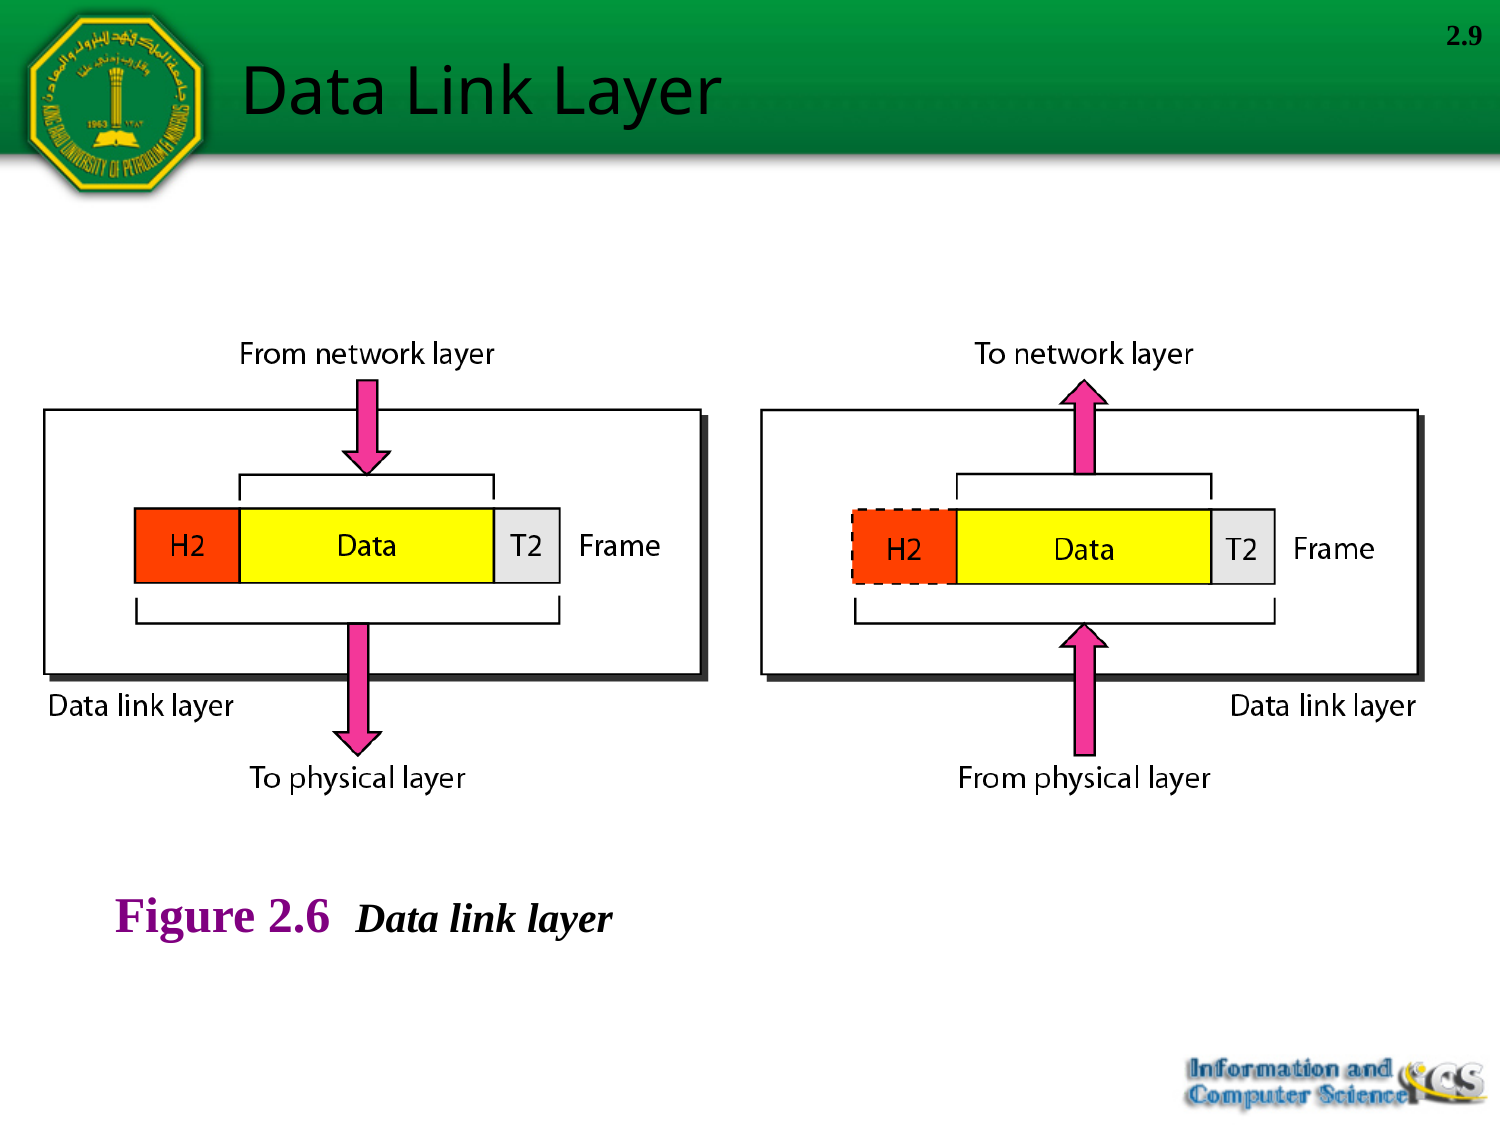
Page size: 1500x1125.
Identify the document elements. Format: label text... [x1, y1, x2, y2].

picture [0, 0, 1500, 1125]
text_box Figure 2.6 Data link layer [99, 874, 629, 950]
slide_number 2.9 [1400, 4, 1498, 65]
title Data Link Layer [225, 24, 1475, 150]
